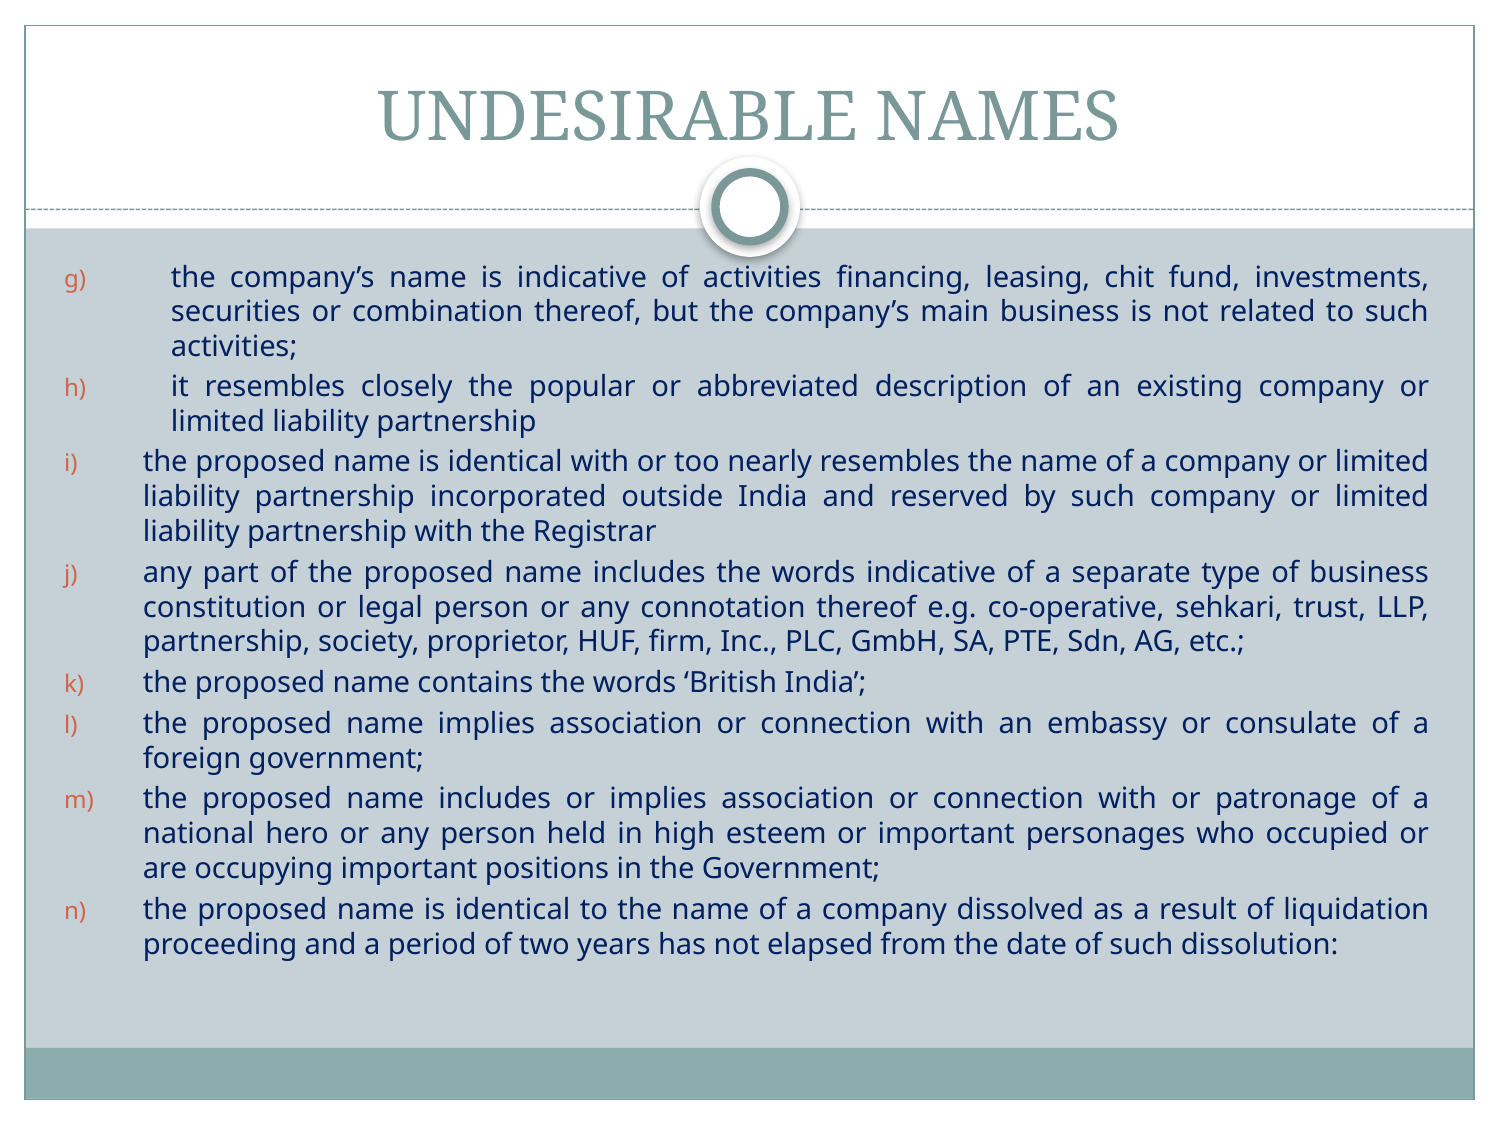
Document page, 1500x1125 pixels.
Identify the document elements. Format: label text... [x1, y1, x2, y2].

list the company’s name is indicative of activities financing, leasing, chit fund, investments, securities or combination thereof, but the company’s main business is not related to such activities; it resembles closely the popular or abbreviated description of an existing company or limited liability partnership the proposed name is identical with or too nearly resembles the name of a company or limited liability partnership incorporated outside India and reserved by such company or limited liability partnership with the Registrar any part of the proposed name includes the words indicative of a separate type of business constitution or legal person or any connotation thereof e.g. co-operative, sehkari, trust, LLP, partnership, society, proprietor, HUF, firm, Inc., PLC, GmbH, SA, PTE, Sdn, AG, etc.; the proposed name contains the words ‘British India’; the proposed name implies association or connection with an embassy or consulate of a foreign government; the proposed name includes or implies association or connection with or patronage of a national hero or any person held in high esteem or important personages who occupied or are occupying important positions in the Government; the proposed name is identical to the name of a company dissolved as a result of liquidation proceeding and a period of two years has not elapsed from the date of such dissolution: [49, 250, 1445, 1001]
title UNDESIRABLE NAMES [49, 37, 1450, 162]
